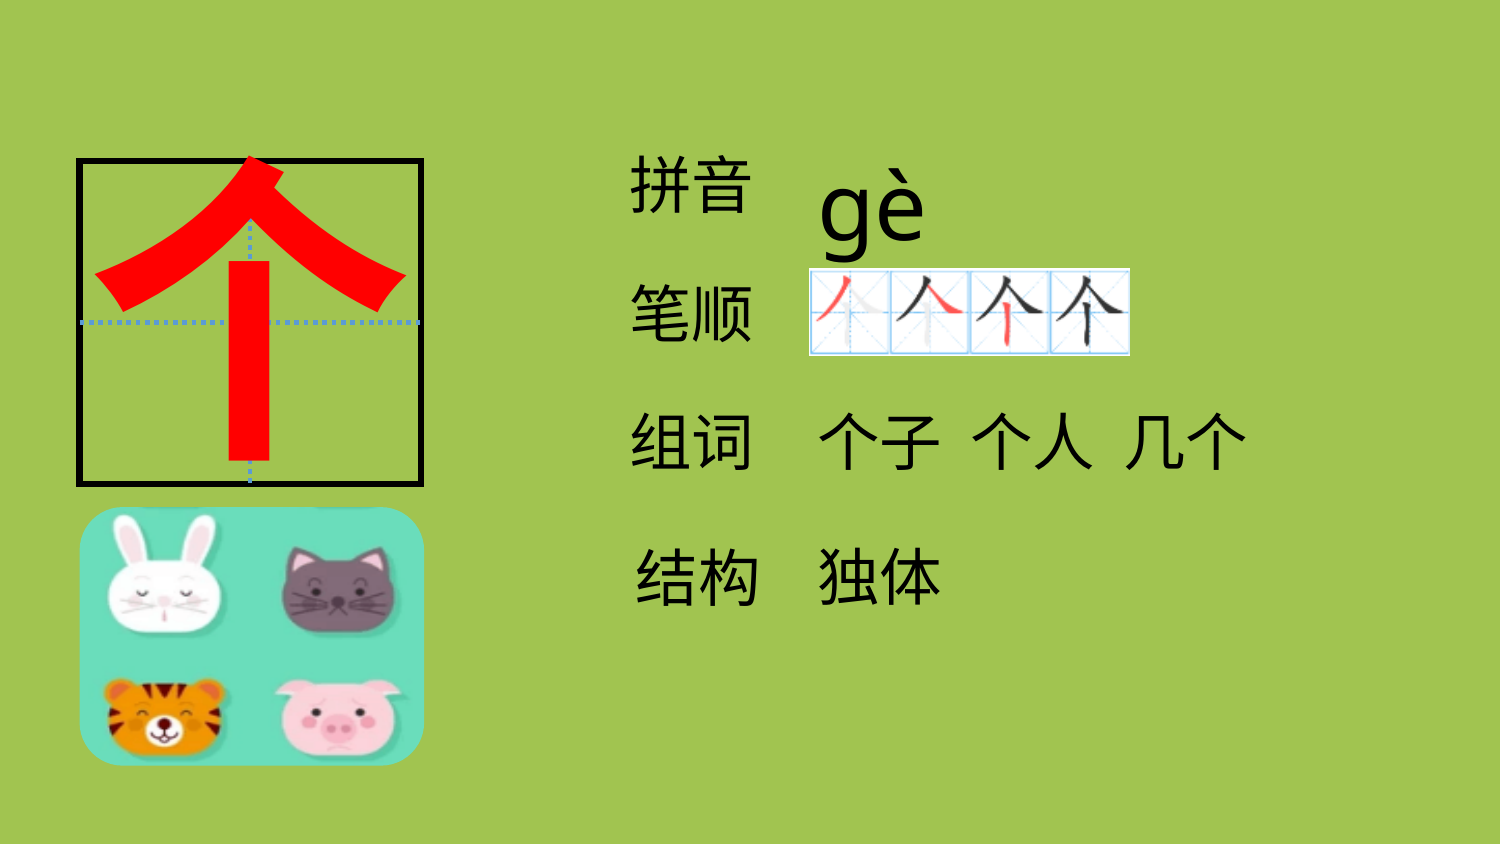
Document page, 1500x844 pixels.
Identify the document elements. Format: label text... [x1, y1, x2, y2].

text_box 独体 [806, 532, 1164, 619]
picture [79, 507, 425, 766]
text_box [79, 161, 421, 485]
text_box 组词 [618, 397, 774, 484]
text_box 笔顺 [618, 268, 774, 356]
text_box gè [806, 140, 962, 340]
text_box 拼音 [618, 140, 774, 228]
text_box 结构 [624, 533, 917, 620]
text_box 个 [76, 101, 487, 504]
picture [809, 268, 1130, 357]
text_box 个子 个人 几个 [806, 397, 1417, 484]
